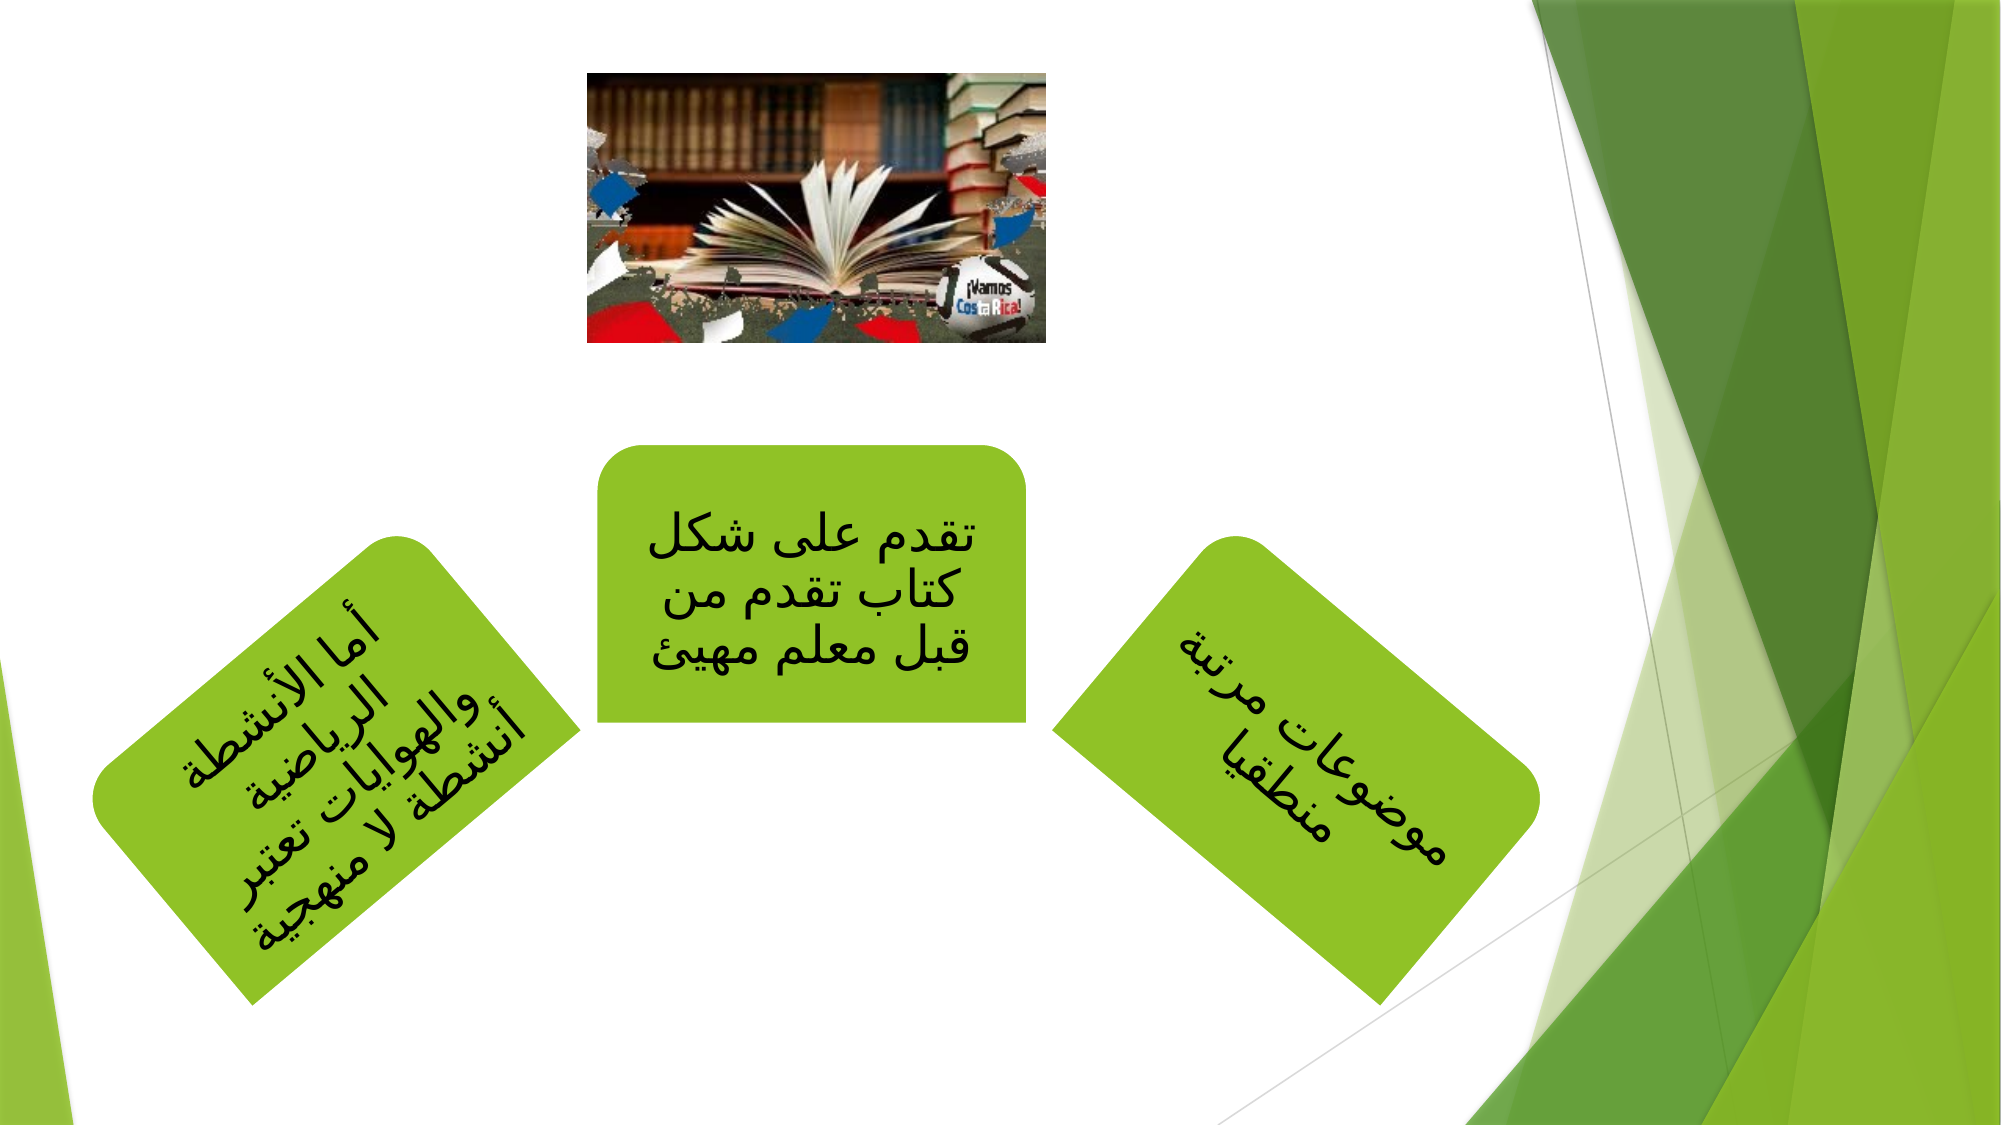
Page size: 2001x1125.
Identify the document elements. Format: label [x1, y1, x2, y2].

picture [586, 73, 1046, 344]
list [110, 353, 1522, 992]
